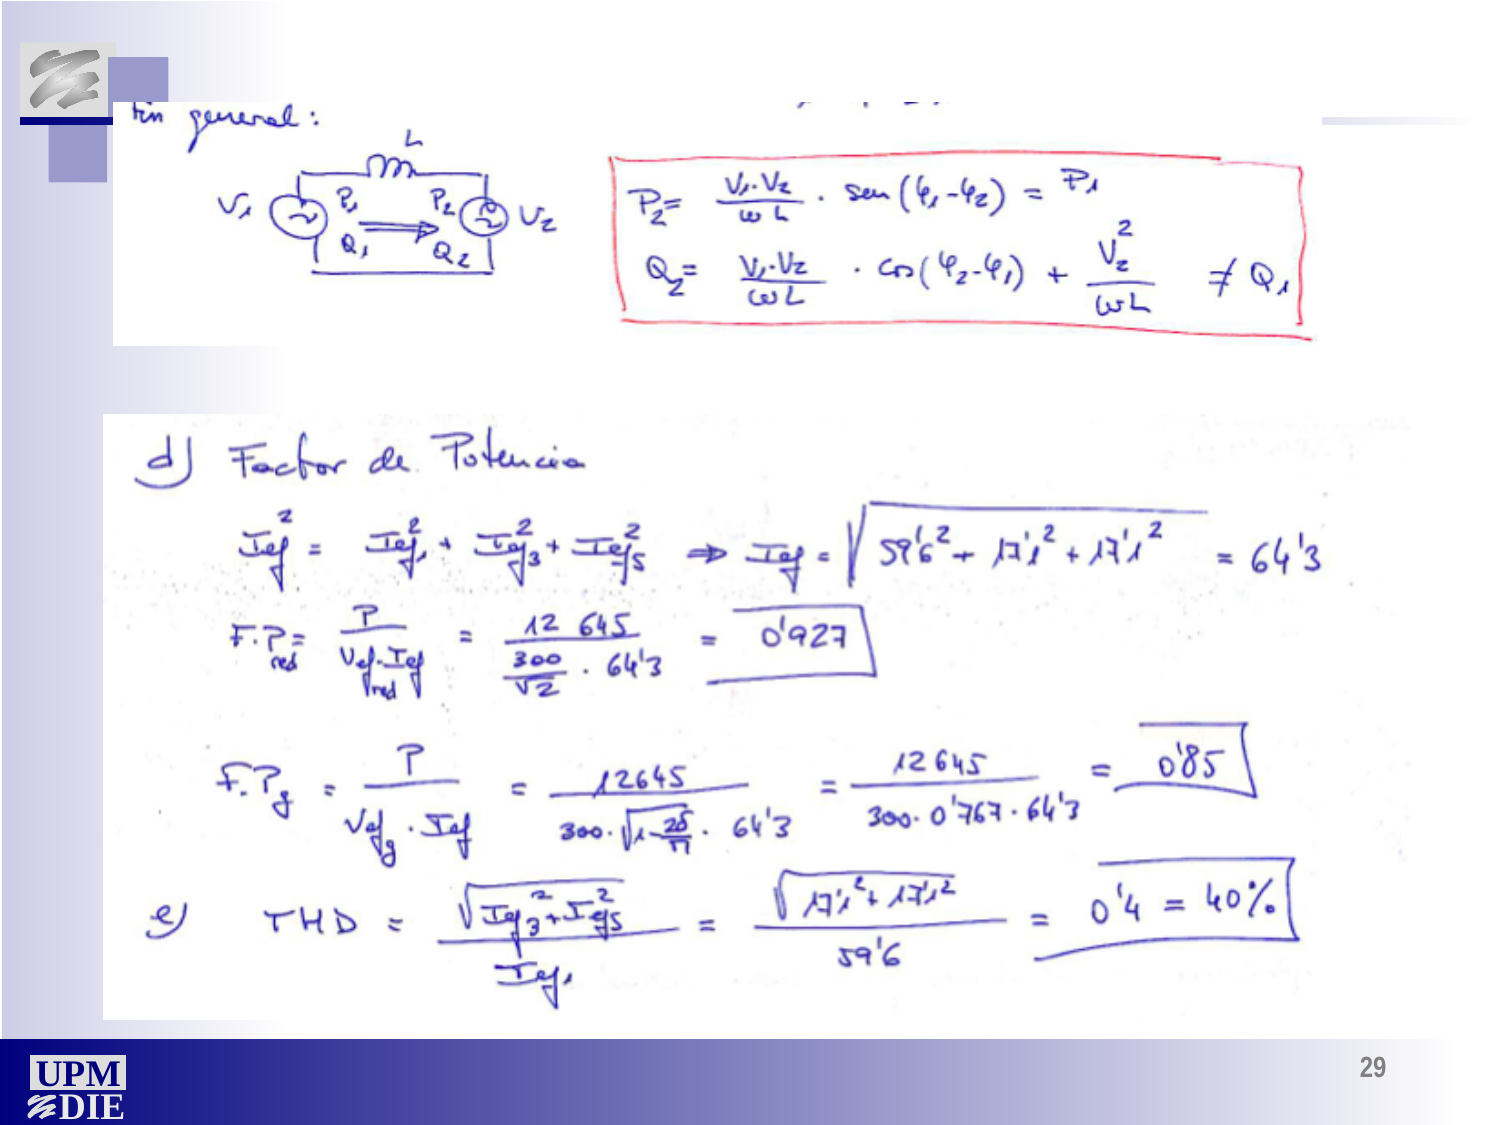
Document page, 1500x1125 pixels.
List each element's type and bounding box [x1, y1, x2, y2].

picture [112, 102, 1322, 346]
picture [103, 414, 1412, 1021]
